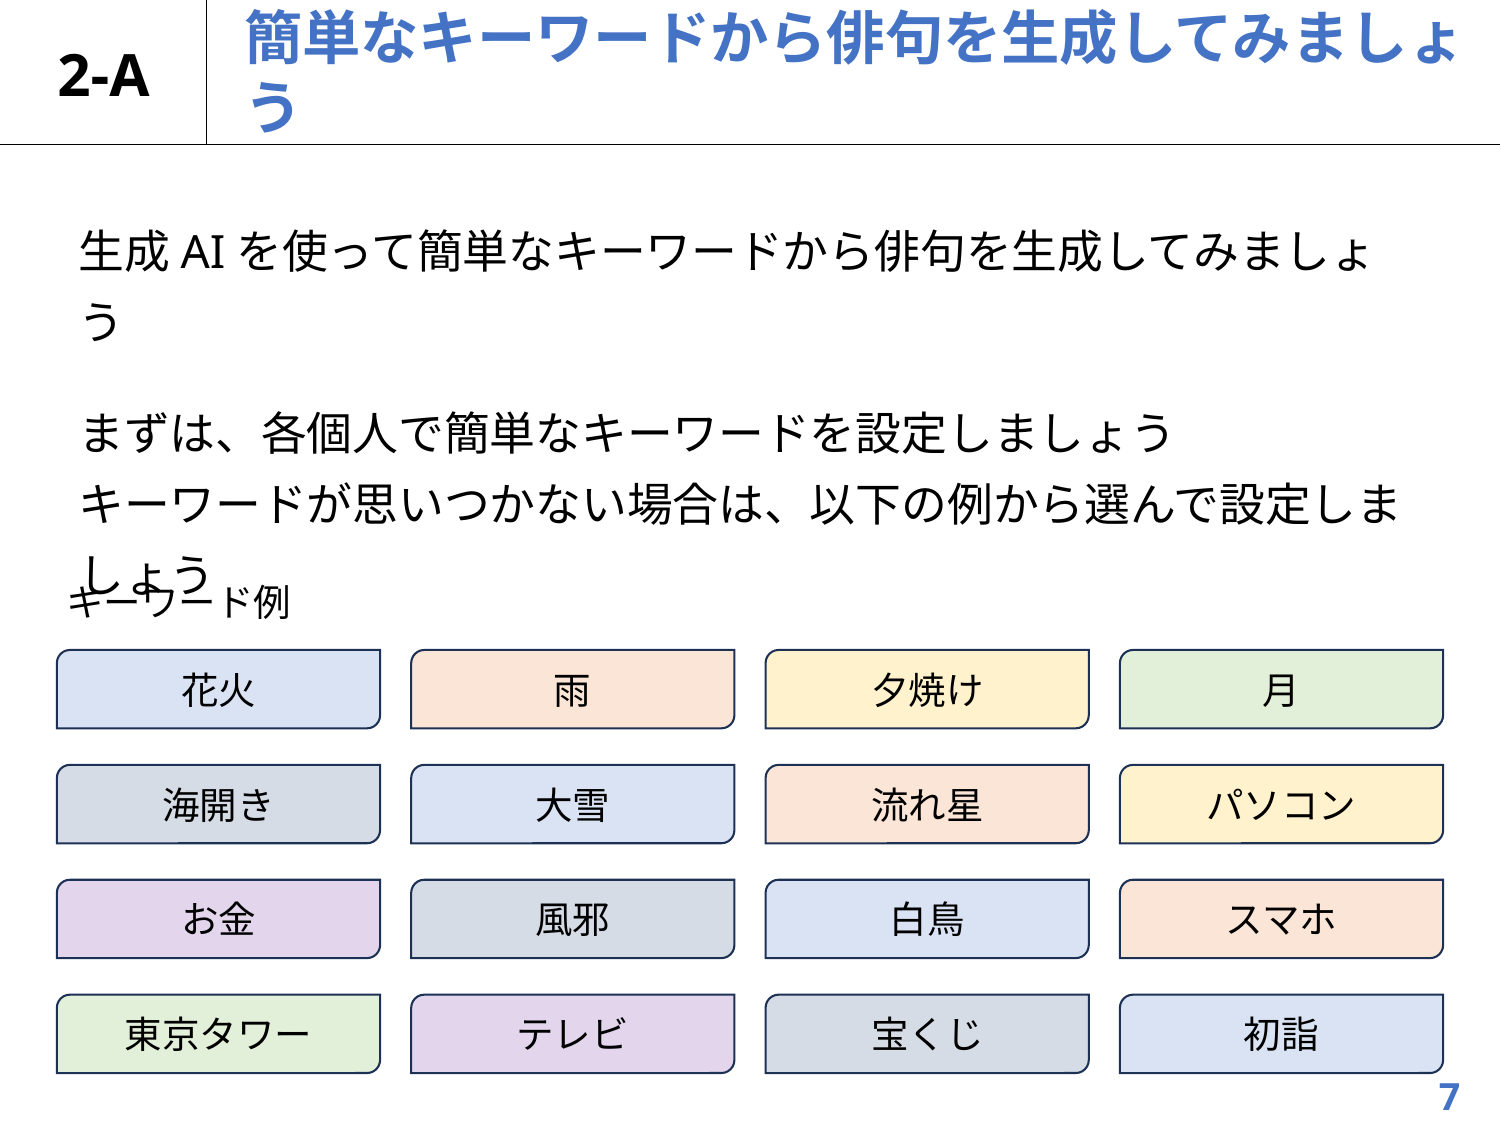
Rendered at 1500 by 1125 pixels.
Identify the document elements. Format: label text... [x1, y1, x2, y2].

text_box 雨 [410, 648, 736, 730]
text_box 7 [1402, 1065, 1497, 1125]
text_box 生成AIを使って簡単なキーワードから俳句を生成してみましょう まずは、各個人で簡単なキーワードを設定しましょう キーワードが思いつかない場合は、以下の例から選んで設定しましょう [63, 198, 1437, 270]
title 2-A [0, 0, 207, 147]
text_box キーワード例 [51, 571, 307, 631]
text_box 宝くじ [764, 993, 1090, 1075]
text_box 風邪 [410, 878, 736, 960]
text_box 夕焼け [764, 648, 1090, 730]
text_box 海開き [55, 763, 382, 845]
text_box 初詣 [1118, 993, 1445, 1075]
text_box お金 [55, 878, 382, 960]
text_box スマホ [1118, 878, 1445, 960]
text_box 東京タワー [55, 993, 382, 1075]
text_box 大雪 [410, 763, 736, 845]
text_box 簡単なキーワードから俳句を生成してみましょう [230, 0, 1500, 158]
text_box 流れ星 [764, 763, 1090, 845]
text_box 花火 [55, 648, 382, 730]
text_box 月 [1118, 648, 1445, 730]
text_box パソコン [1118, 763, 1445, 845]
text_box テレビ [410, 993, 736, 1075]
text_box 白鳥 [764, 878, 1090, 960]
